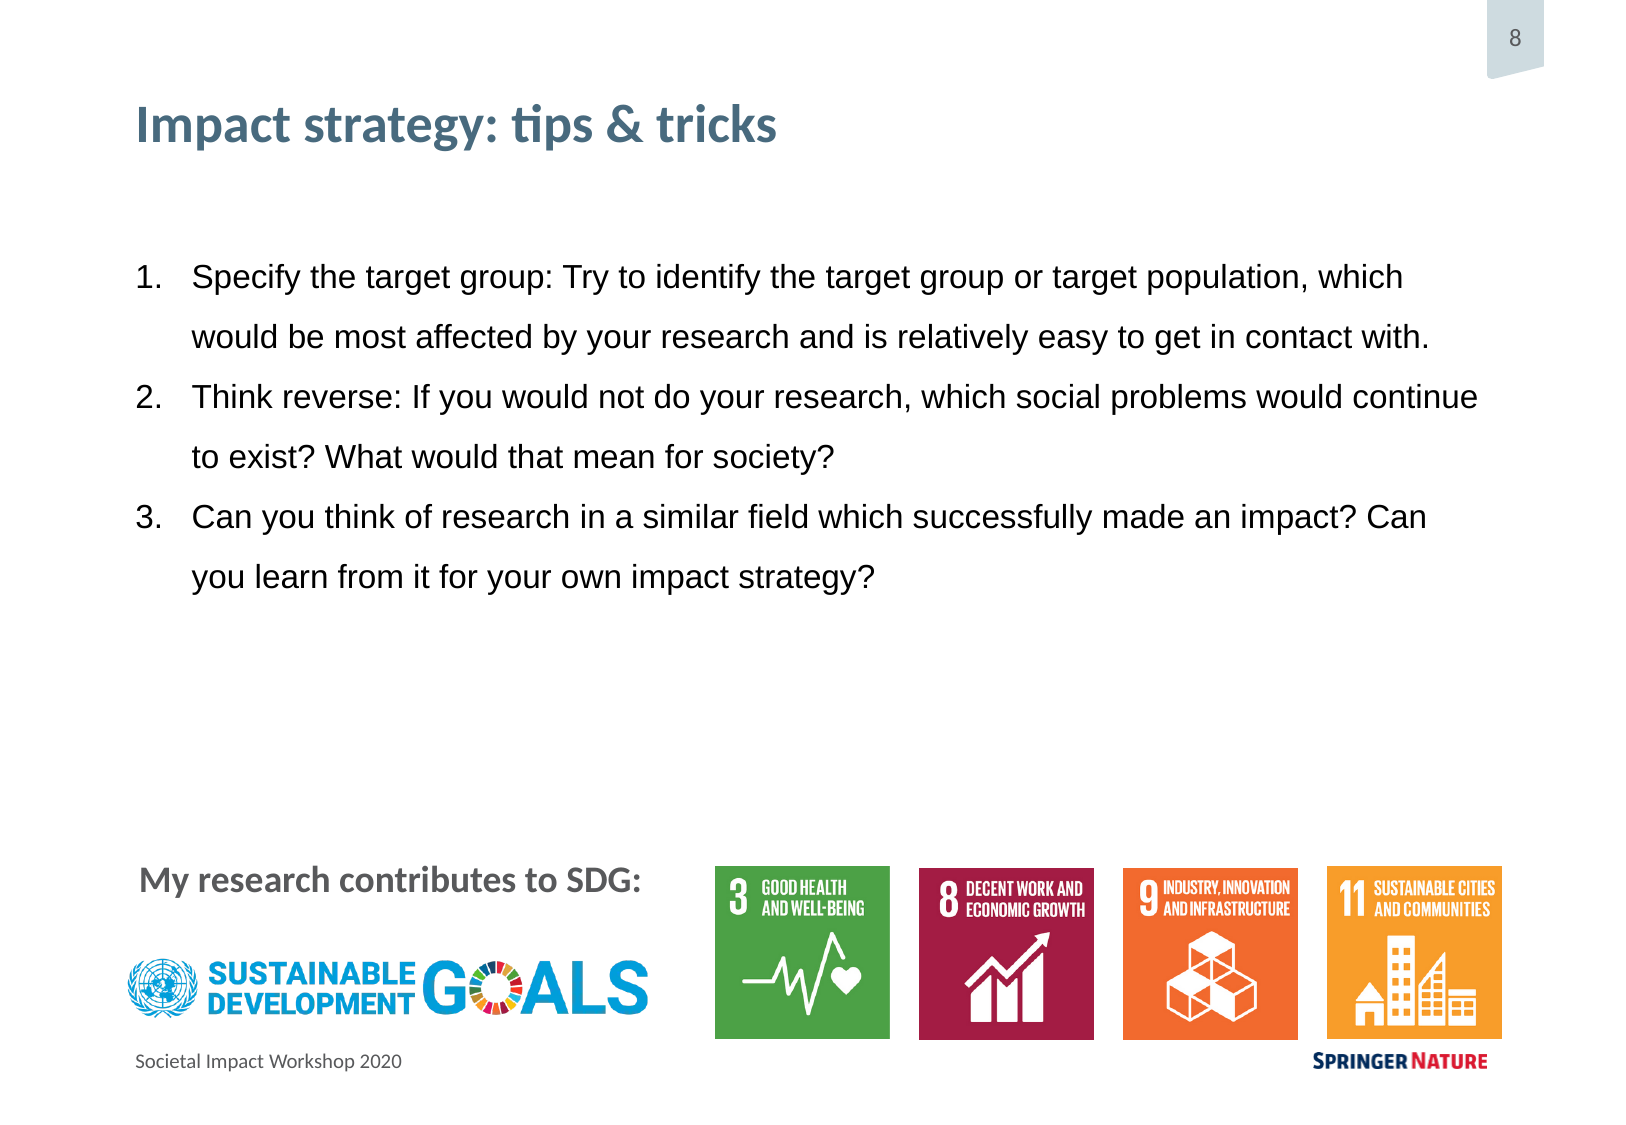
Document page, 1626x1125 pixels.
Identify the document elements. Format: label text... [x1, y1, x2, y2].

picture [1313, 1052, 1487, 1069]
picture [1327, 866, 1502, 1039]
text_box Impact strategy: tips & tricks [135, 88, 1487, 149]
text_box My research contributes to SDG: [139, 854, 1491, 901]
text_box Specify the target group: Try to identify the target group or target population, which would be most affected by your research and is relatively easy to get in contact with. Think reverse: If you would not do your research, which social problems would continue to exist? What would that mean for society? Can you think of research in a similar field which successfully made an impact? Can you learn from it for your own impact strategy? [135, 235, 1487, 833]
picture [919, 868, 1094, 1041]
picture [114, 945, 663, 1032]
picture [1123, 868, 1298, 1041]
picture [715, 866, 890, 1039]
